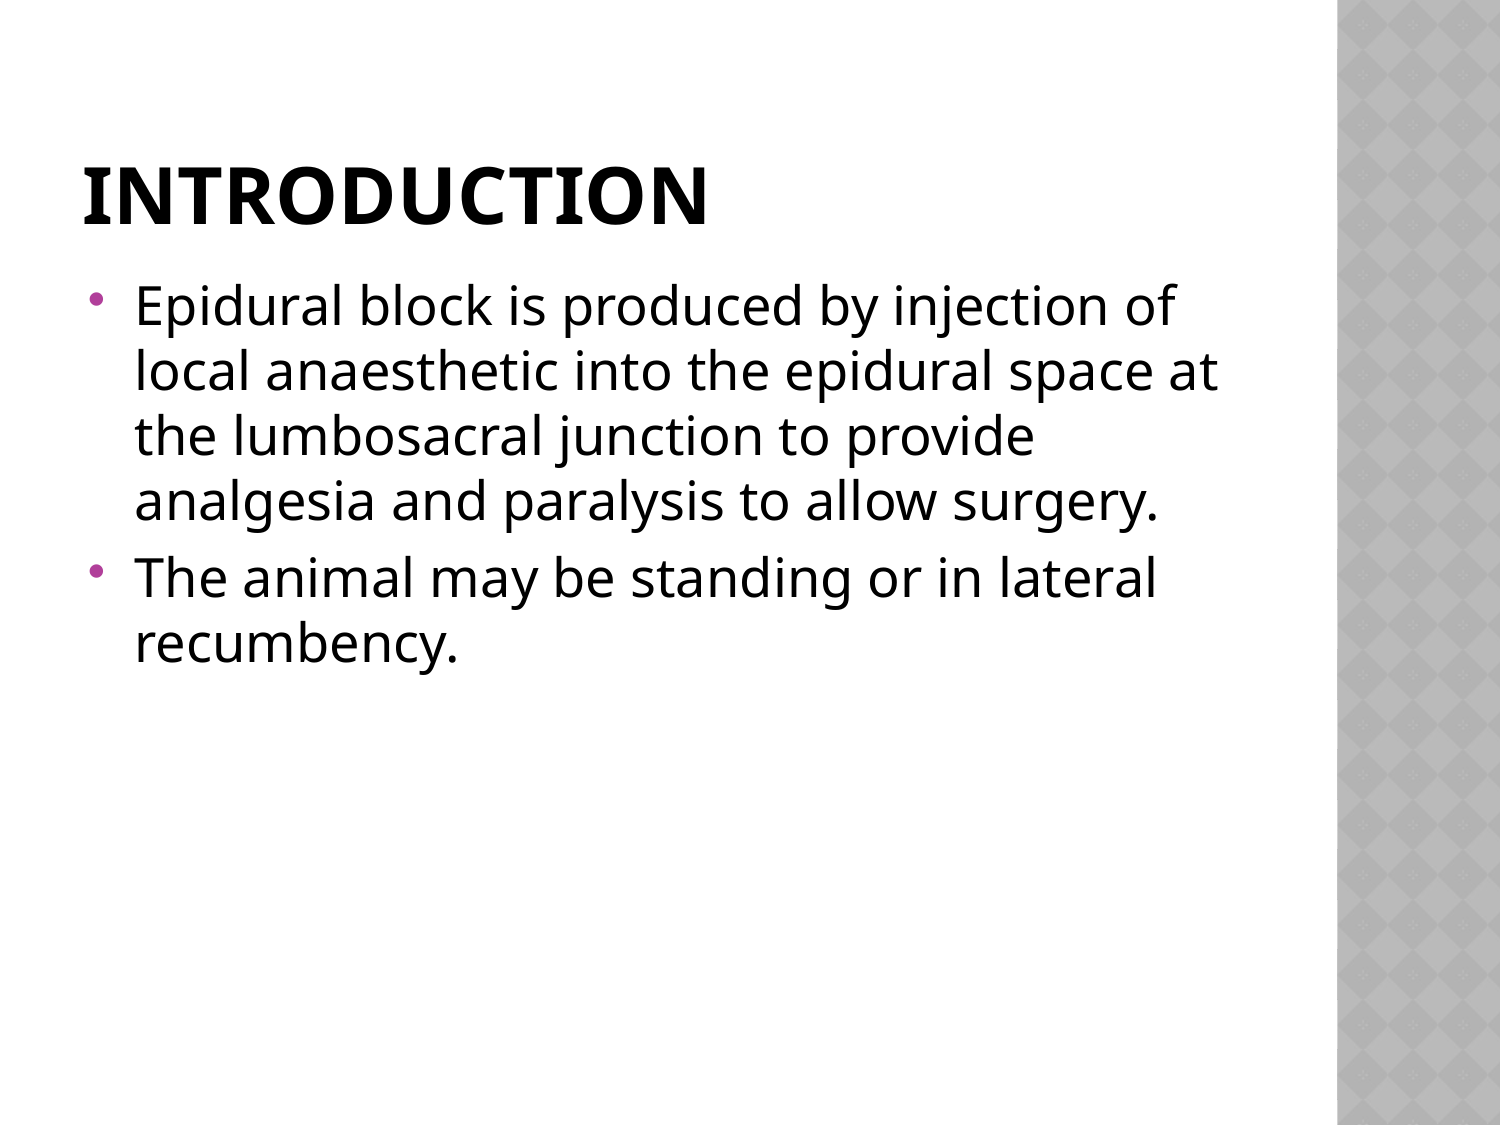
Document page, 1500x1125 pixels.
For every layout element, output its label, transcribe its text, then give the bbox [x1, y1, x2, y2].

title Introduction [75, 52, 1263, 240]
list Epidural block is produced by injection of local anaesthetic into the epidural space at the lumbosacral junction to provide analgesia and paralysis to allow surgery. The animal may be standing or in lateral recumbency. [75, 264, 1263, 1059]
